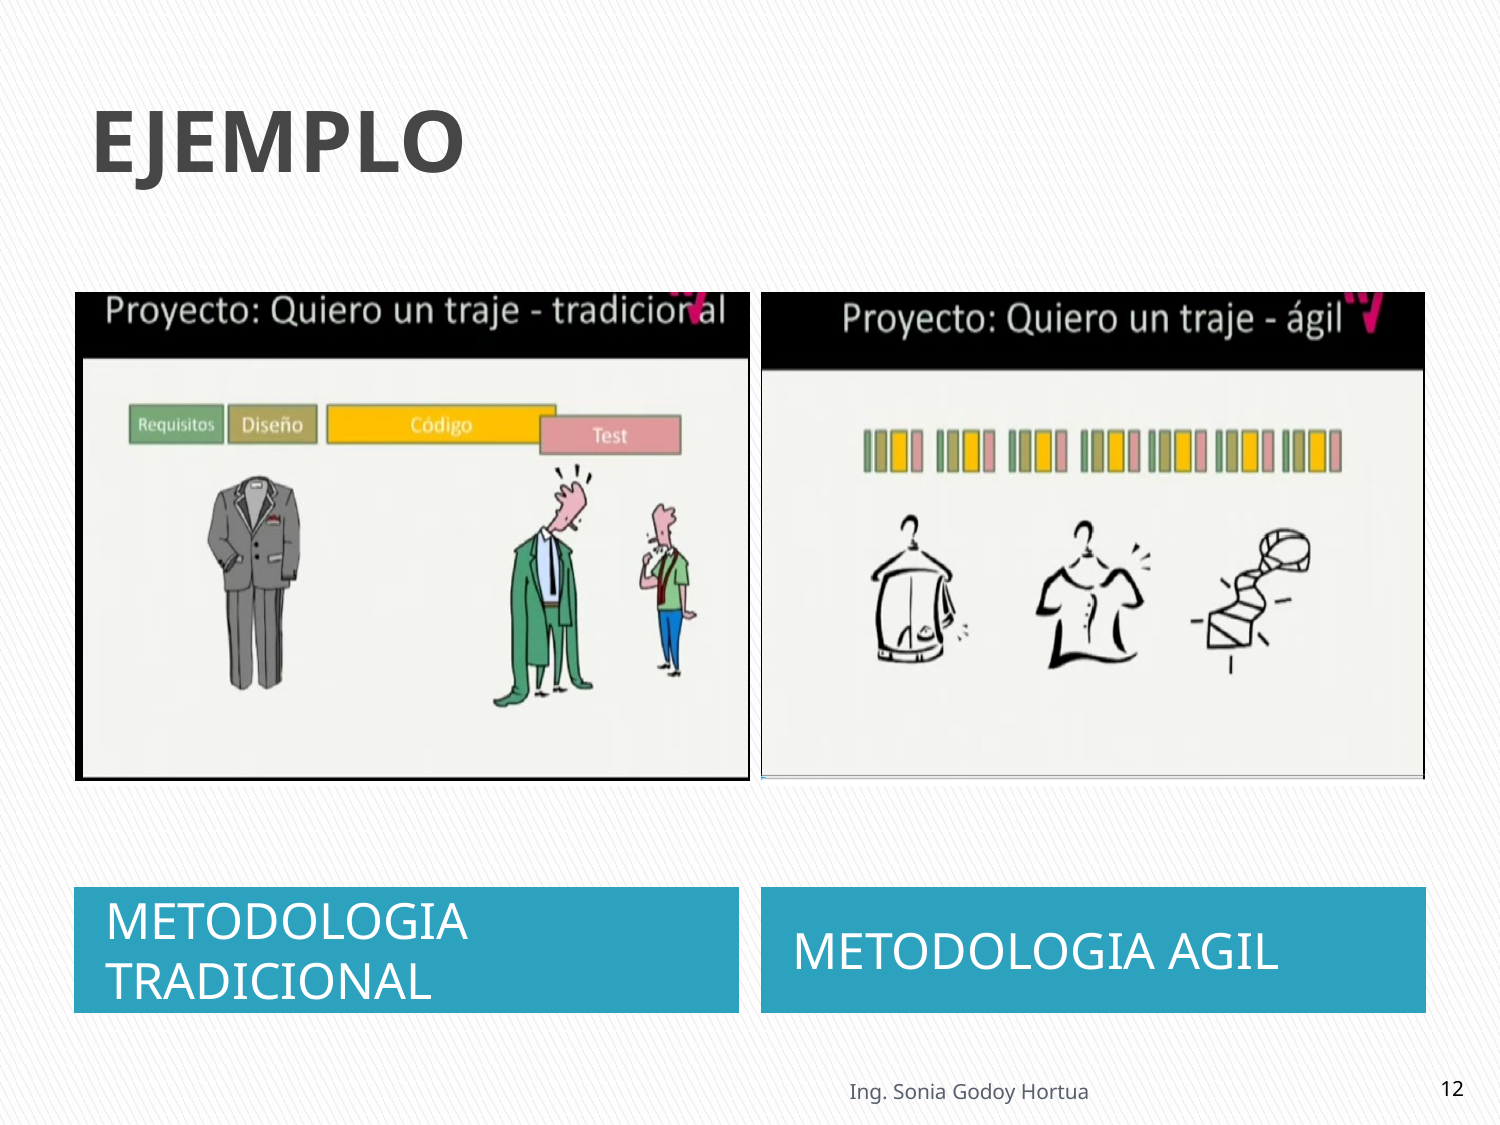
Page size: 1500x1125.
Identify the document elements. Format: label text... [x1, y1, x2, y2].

list METODOLOGIA AGIL [761, 887, 1426, 1013]
footer Ing. Sonia Godoy Hortua [718, 1051, 1105, 1112]
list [761, 292, 1426, 786]
title EJEMPLO [75, 44, 1425, 233]
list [74, 292, 751, 786]
slide_number 12 [1418, 1051, 1479, 1112]
list METODOLOGIA TRADICIONAL [74, 887, 739, 1013]
